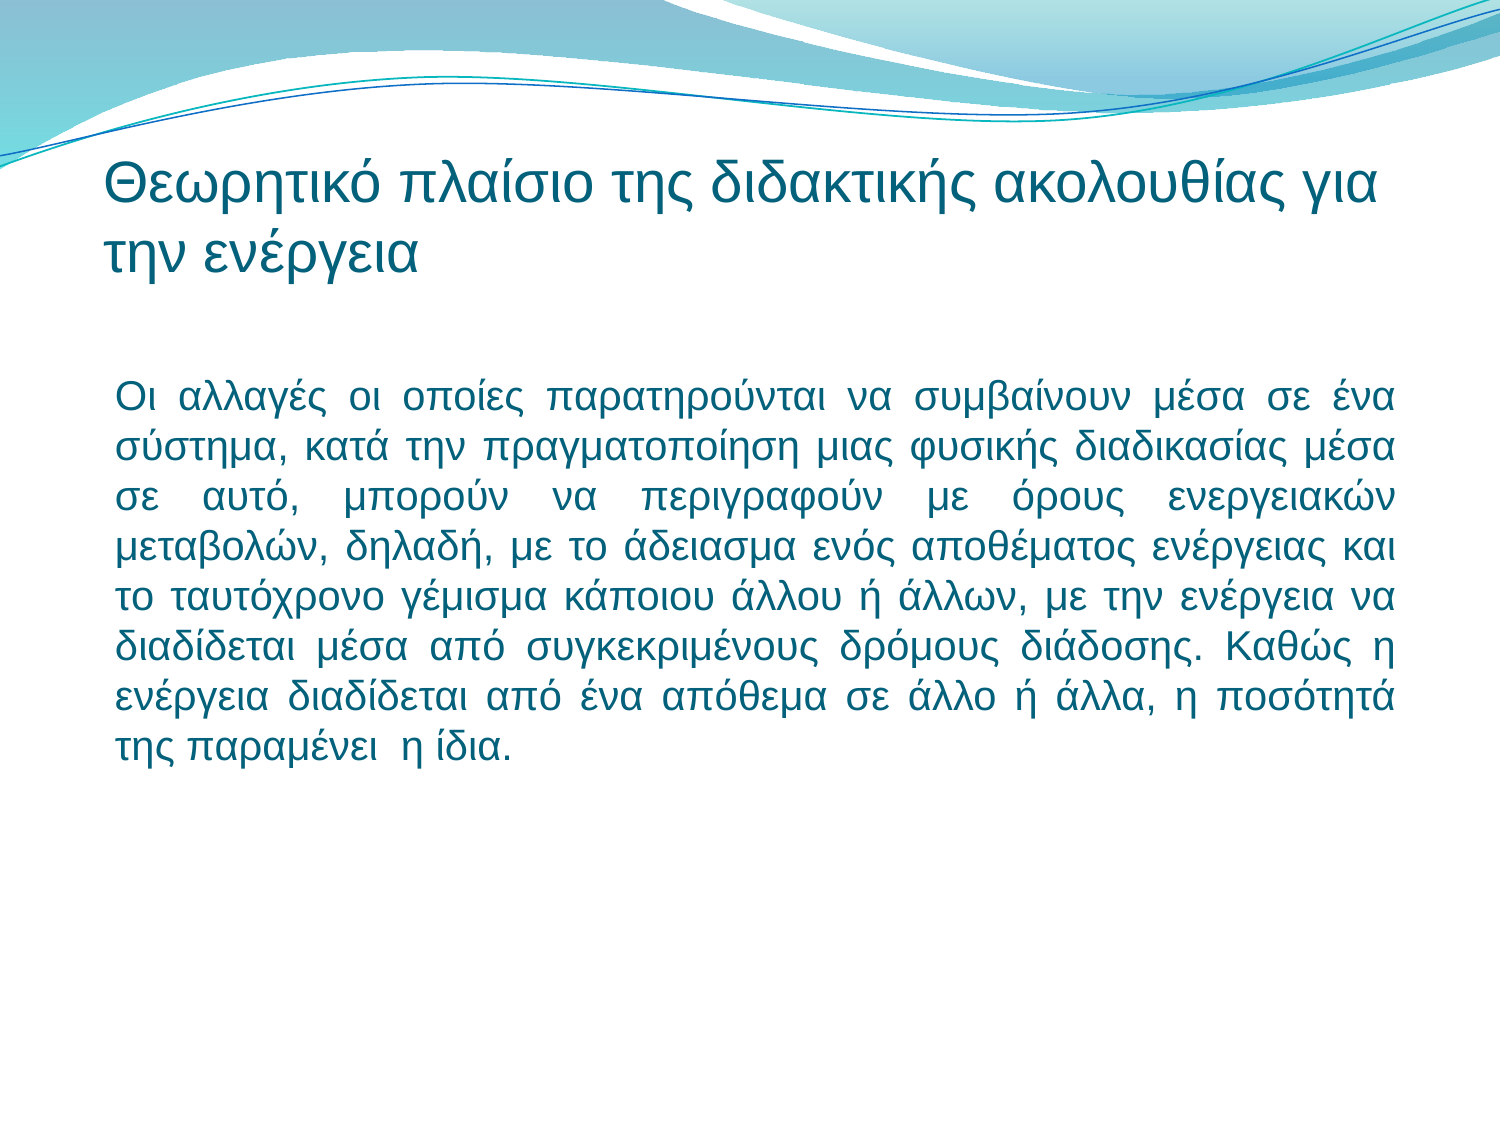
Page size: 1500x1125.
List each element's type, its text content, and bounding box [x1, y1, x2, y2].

text_box Θεωρητικό πλαίσιο της διδακτικής ακολουθίας για την ενέργεια [88, 137, 1451, 325]
text_box Οι αλλαγές οι οποίες παρατηρούνται να συμβαίνουν μέσα σε ένα σύστημα, κατά την πραγματοποίηση μιας φυσικής διαδικασίας μέσα σε αυτό, μπορούν να περιγραφούν με όρους ενεργειακών μεταβολών, δηλαδή, με το άδειασμα ενός αποθέματος ενέργειας και το ταυτόχρονο γέμισμα κάποιου άλλου ή άλλων, με την ενέργεια να διαδίδεται μέσα από συγκεκριμένους δρόμους διάδοσης. Καθώς η ενέργεια διαδίδεται από ένα απόθεμα σε άλλο ή άλλα, η ποσότητά της παραμένει η ίδια. [100, 361, 1412, 777]
